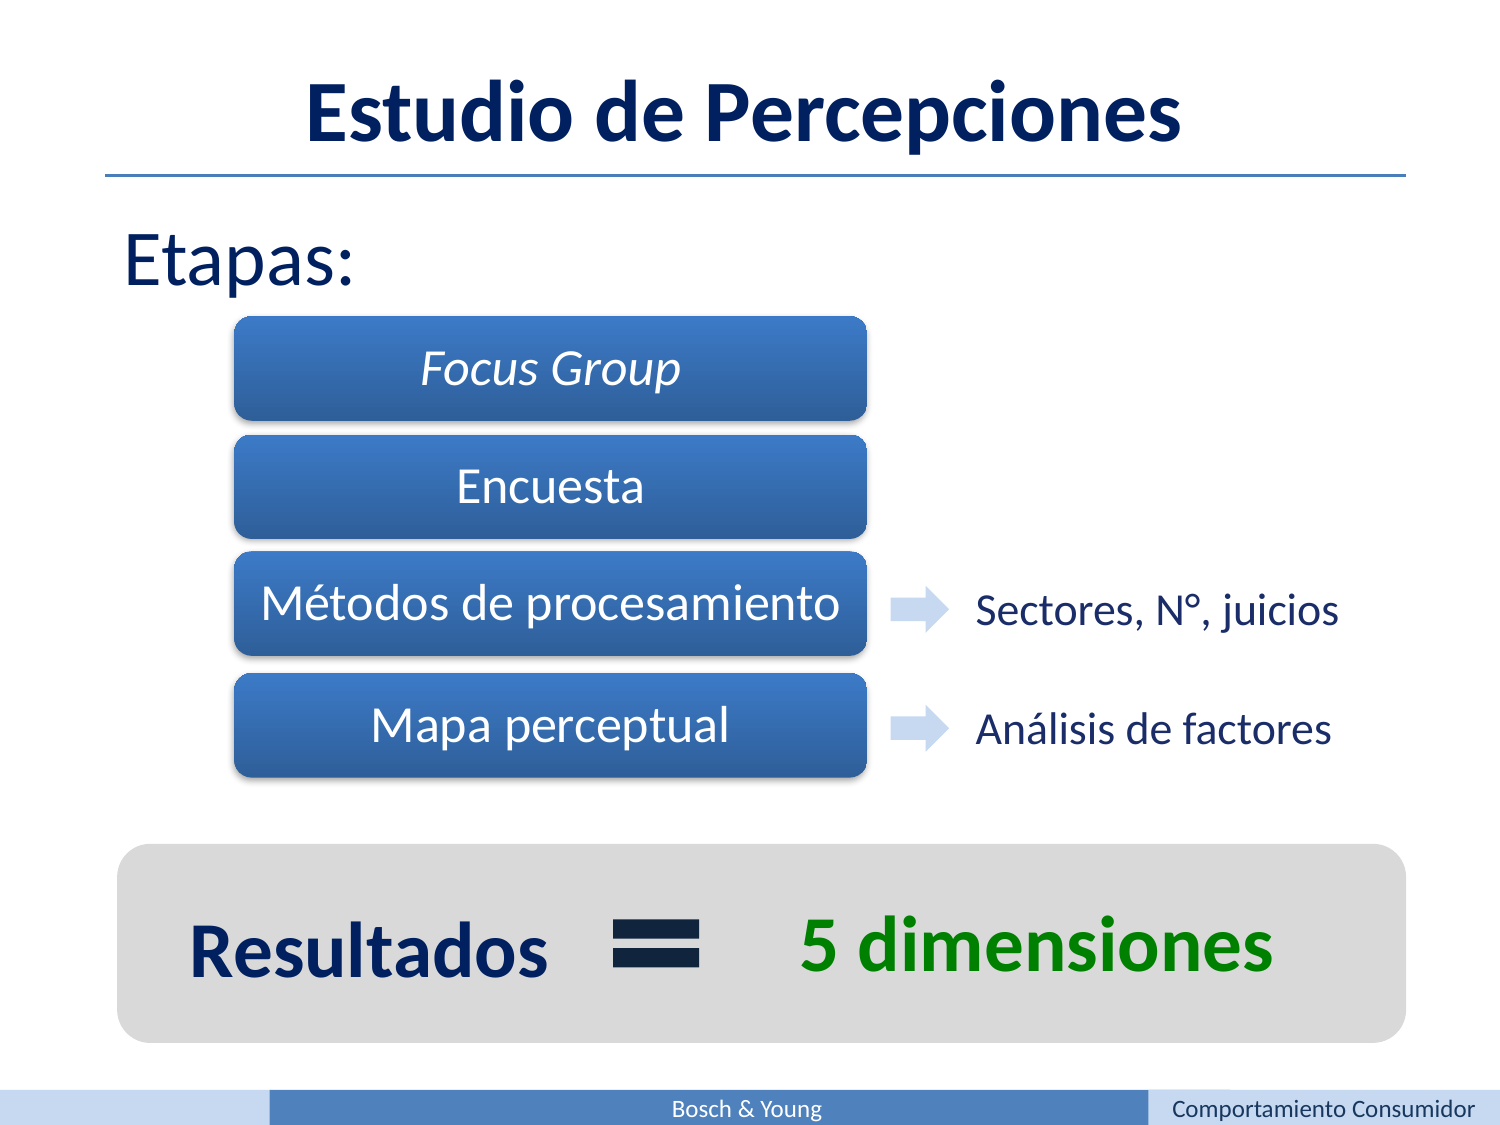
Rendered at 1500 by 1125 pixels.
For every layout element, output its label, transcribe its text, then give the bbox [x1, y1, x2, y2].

text_box Estudio de Percepciones [58, 46, 1430, 167]
text_box Bosch & Young [272, 1088, 1146, 1125]
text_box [234, 316, 868, 786]
text_box [0, 1088, 272, 1125]
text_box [890, 571, 1477, 644]
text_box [890, 690, 1477, 762]
text_box Comportamiento Consumidor [1146, 1088, 1500, 1125]
text_box Etapas: [93, 199, 387, 309]
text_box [116, 843, 1407, 1044]
